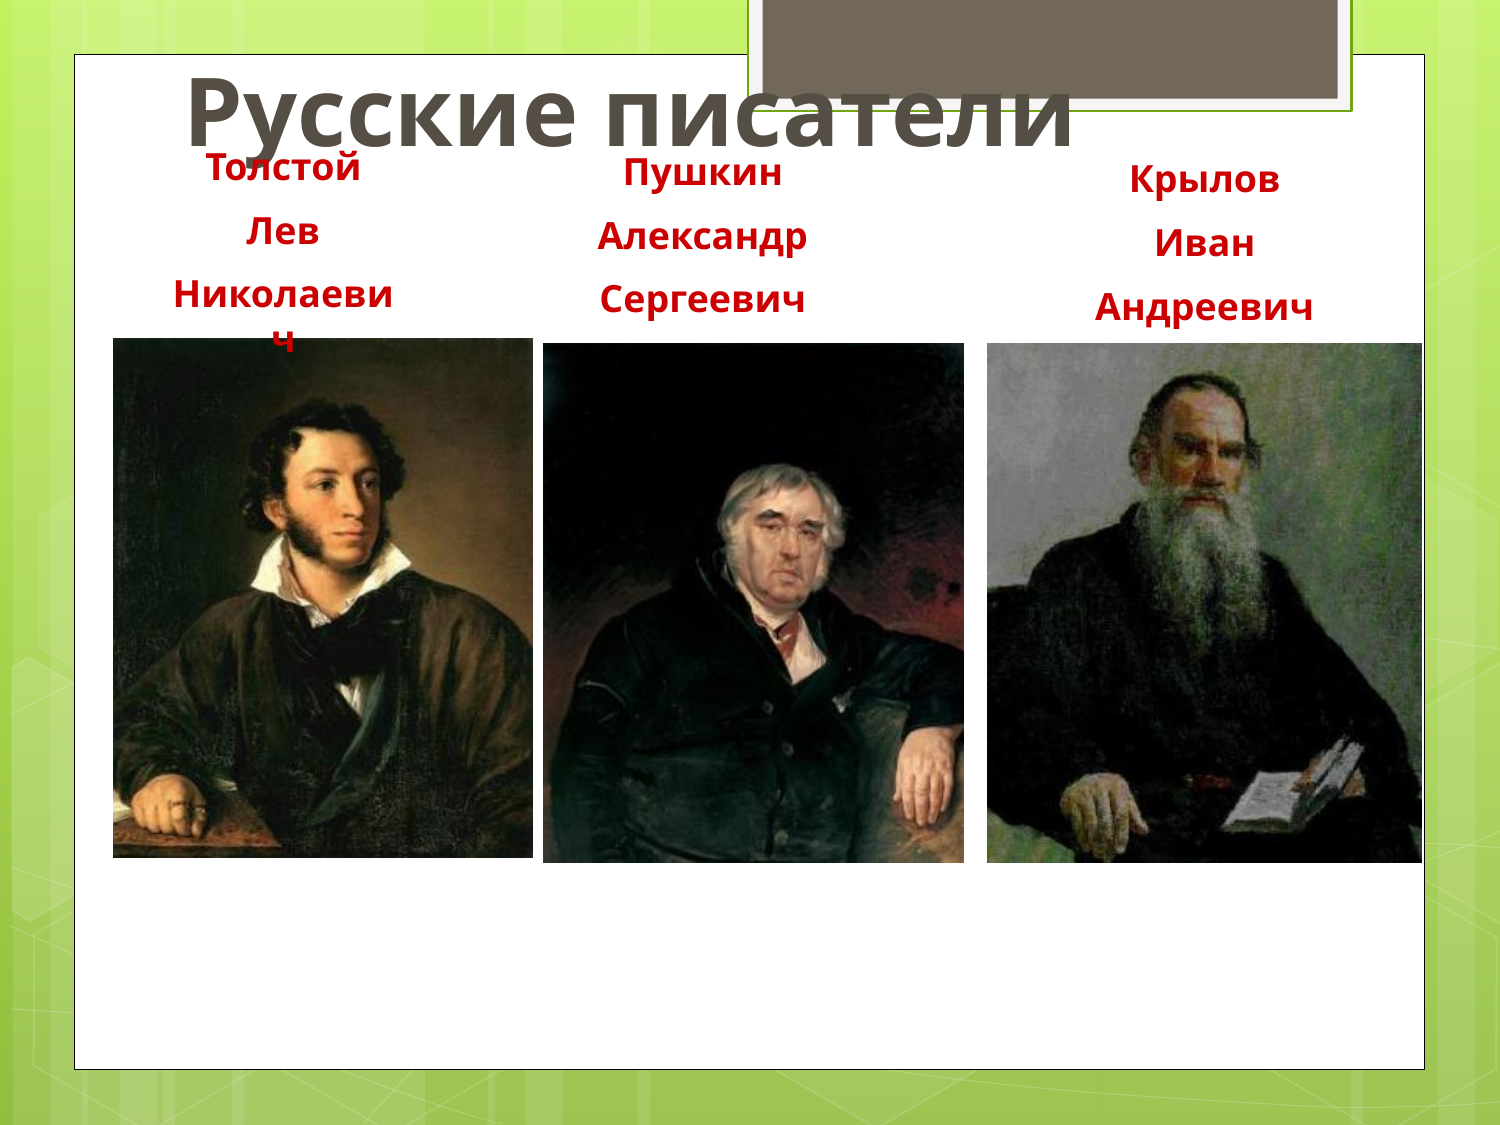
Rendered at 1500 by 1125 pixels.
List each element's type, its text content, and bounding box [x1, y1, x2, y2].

picture [543, 342, 964, 864]
text_box Толстой Лев Николаевич [147, 135, 420, 336]
text_box Крылов Иван Андреевич [1057, 147, 1353, 335]
title Русские писатели [169, 42, 1339, 173]
picture [987, 342, 1423, 864]
text_box Пушкин Александр Сергеевич [572, 140, 833, 328]
picture [113, 337, 533, 859]
